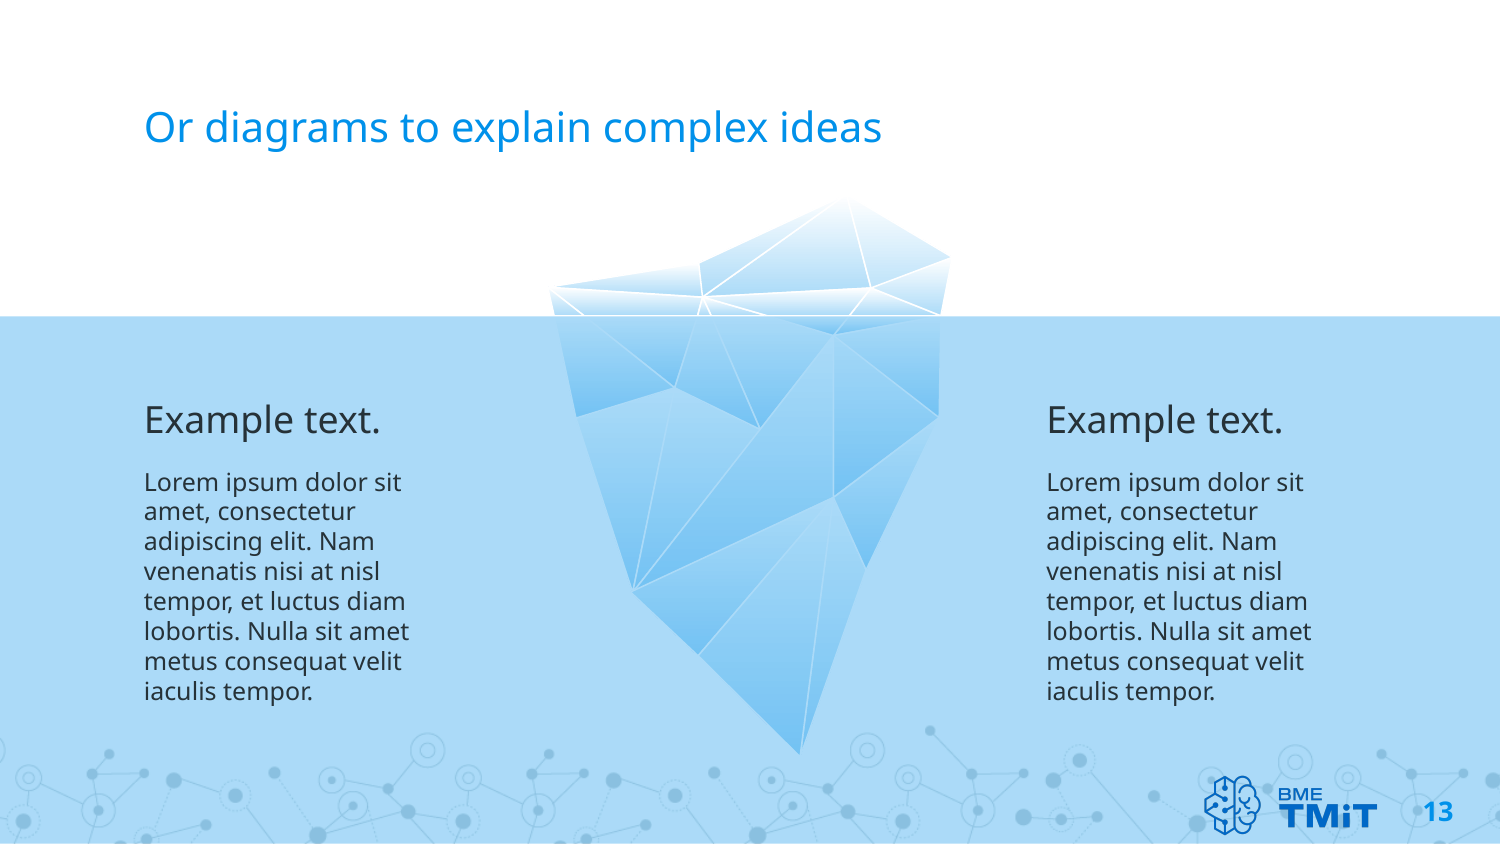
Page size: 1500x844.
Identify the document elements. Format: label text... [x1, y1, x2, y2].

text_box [547, 194, 953, 758]
text_box Example text. Lorem ipsum dolor sit amet, consectetur adipiscing elit. Nam venenatis nisi at nisl tempor, et luctus diam lobortis. Nulla sit amet metus consequat velit iaculis tempor. [128, 388, 475, 787]
title Or diagrams to explain complex ideas [128, 50, 1372, 166]
picture [0, 0, 1500, 316]
slide_number 13 [1378, 779, 1469, 844]
text_box Example text. Lorem ipsum dolor sit amet, consectetur adipiscing elit. Nam venenatis nisi at nisl tempor, et luctus diam lobortis. Nulla sit amet metus consequat velit iaculis tempor. [1031, 388, 1377, 787]
text_box [0, 316, 1500, 844]
